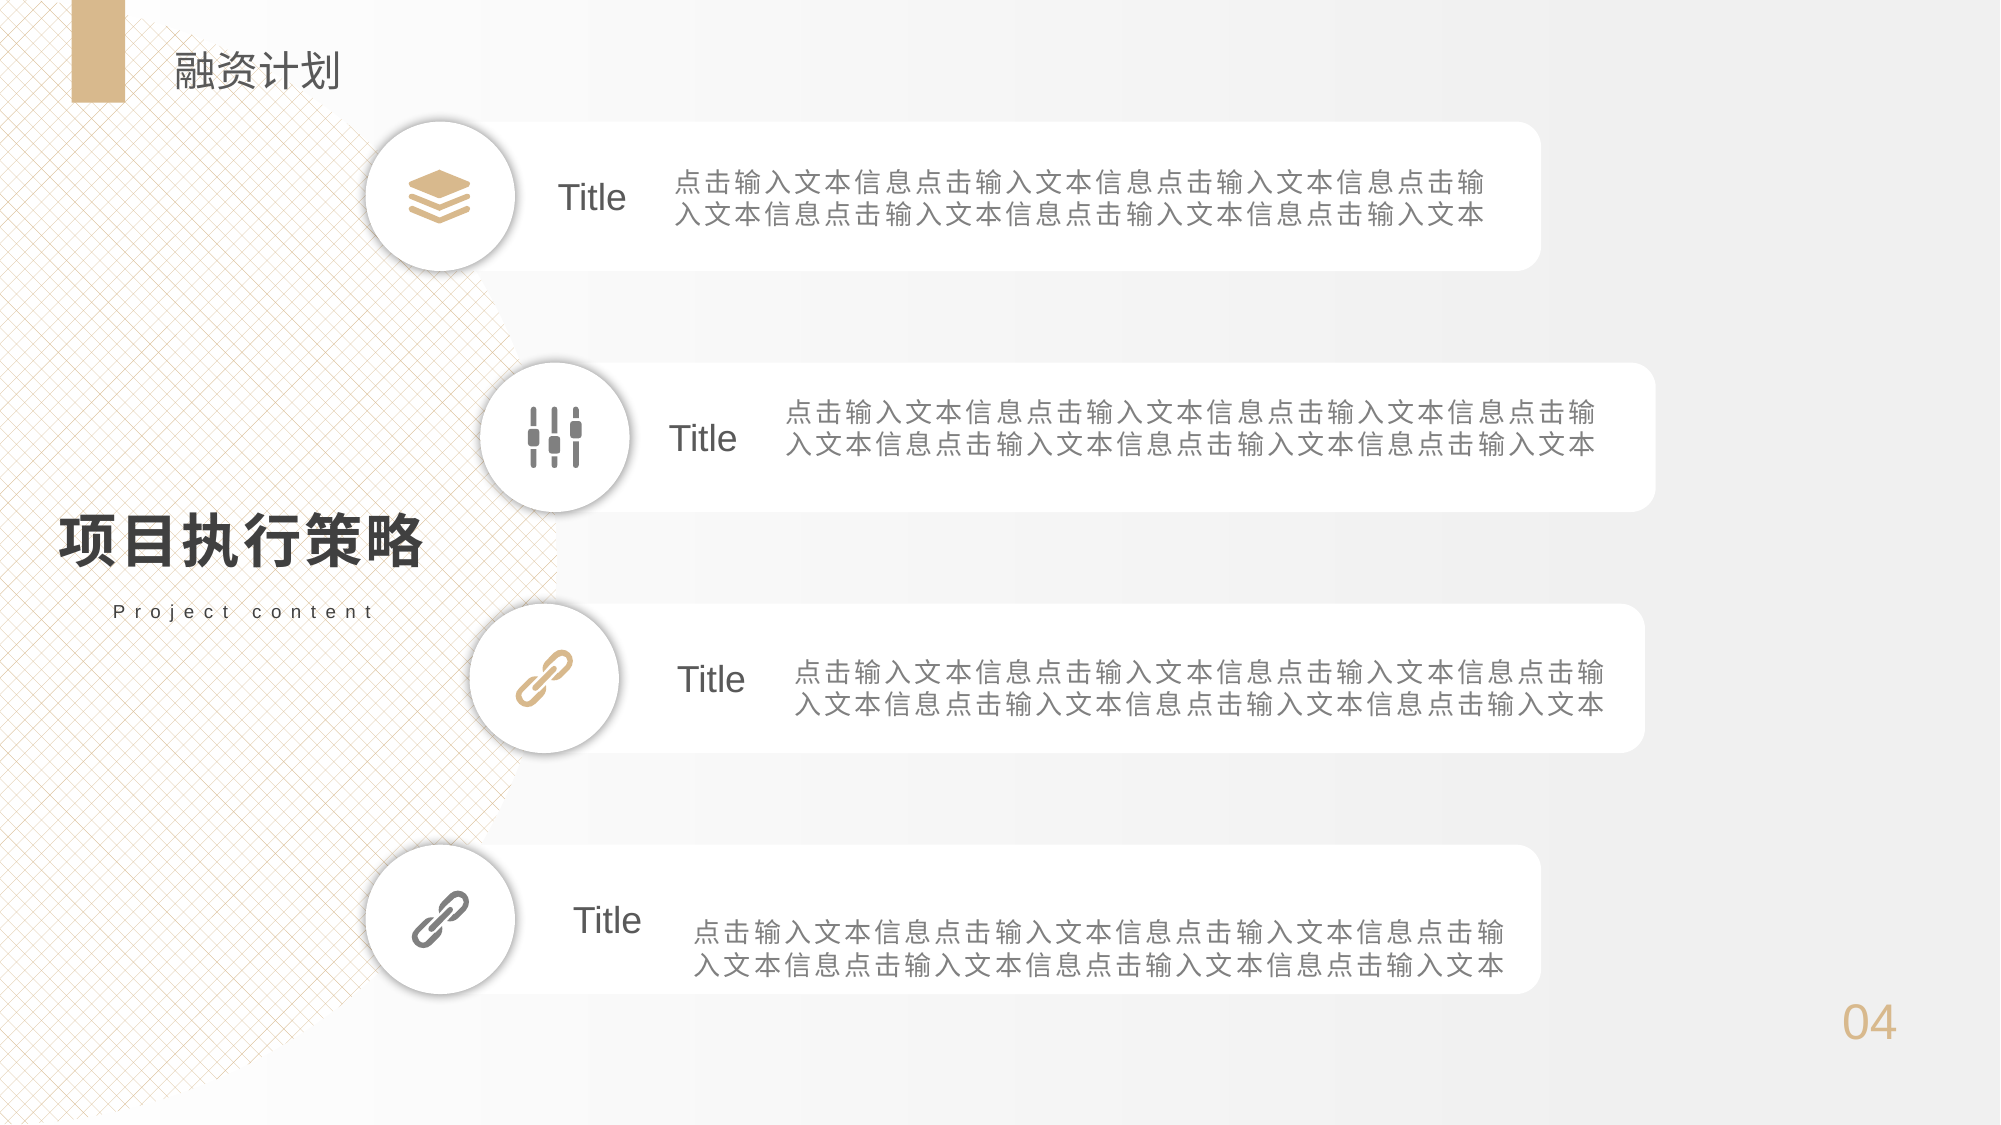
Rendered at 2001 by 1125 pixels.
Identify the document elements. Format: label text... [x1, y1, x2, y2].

text_box Project content [0, 581, 645, 630]
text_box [469, 603, 1646, 754]
text_box [0, 630, 523, 1125]
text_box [365, 121, 1542, 271]
text_box [0, 0, 522, 497]
text_box 融资计划 [160, 37, 495, 102]
text_box [71, 0, 126, 104]
text_box 项目执行策略 [0, 497, 693, 582]
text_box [365, 844, 1542, 995]
text_box 04 [1814, 982, 1925, 1057]
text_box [480, 362, 1656, 512]
